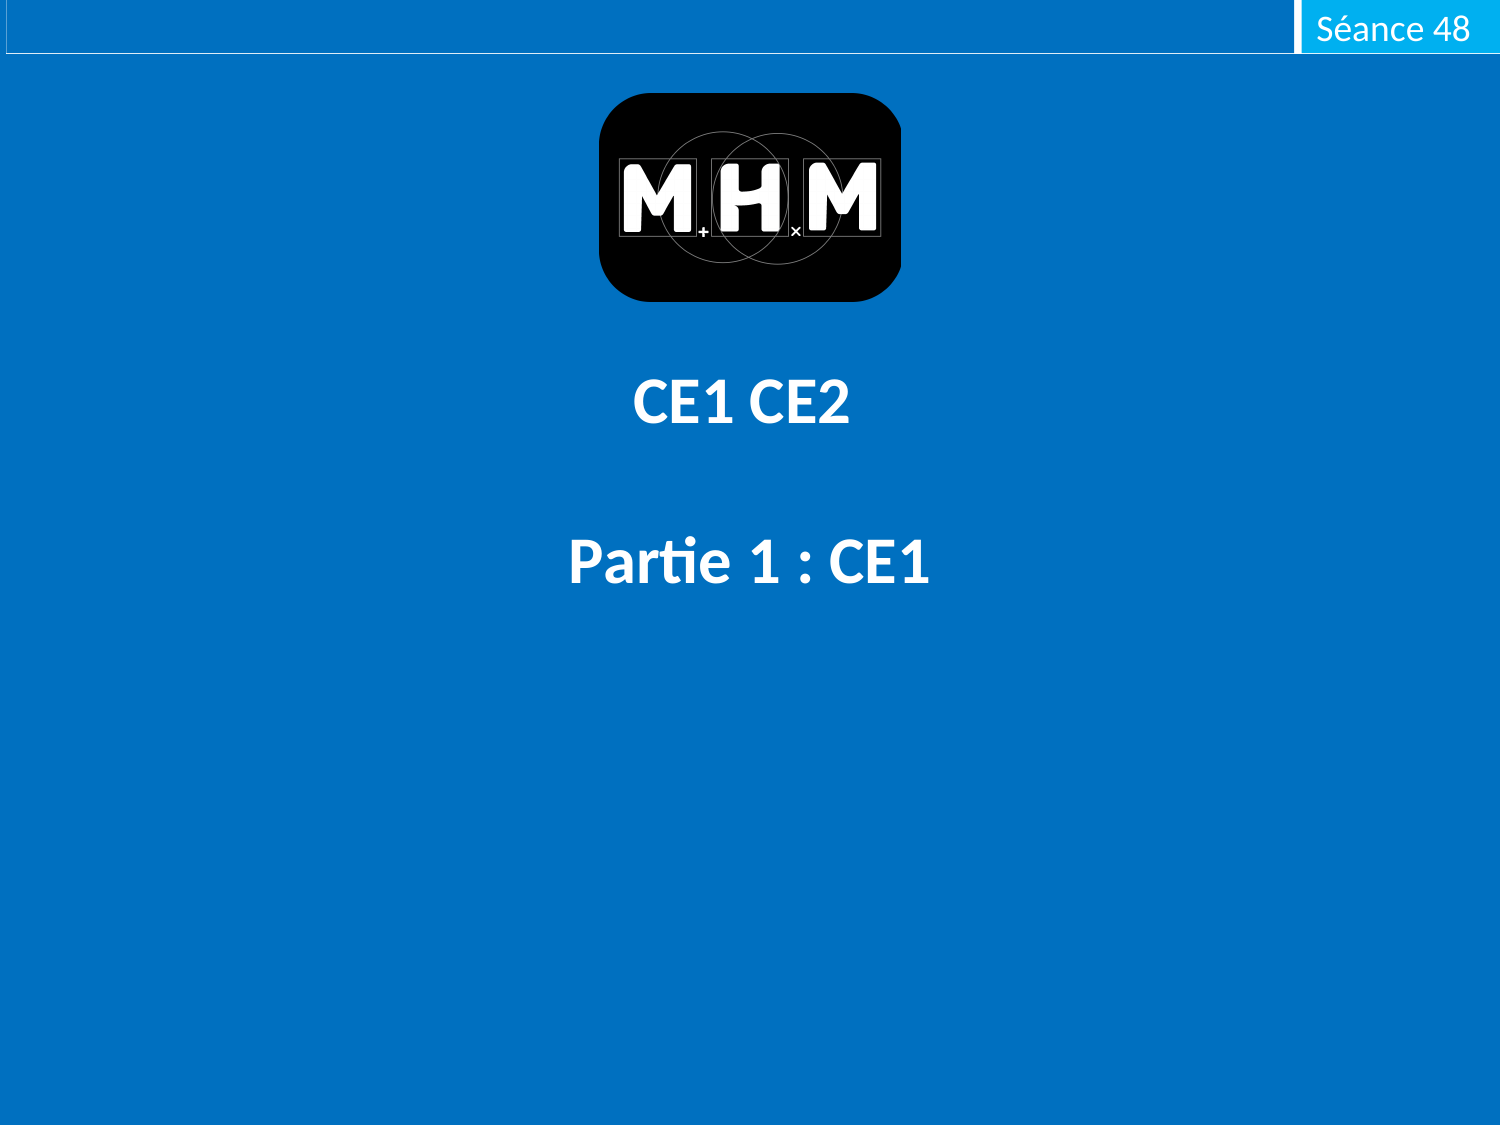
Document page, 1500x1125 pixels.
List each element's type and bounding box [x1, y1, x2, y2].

text_box [0, 54, 1500, 1125]
